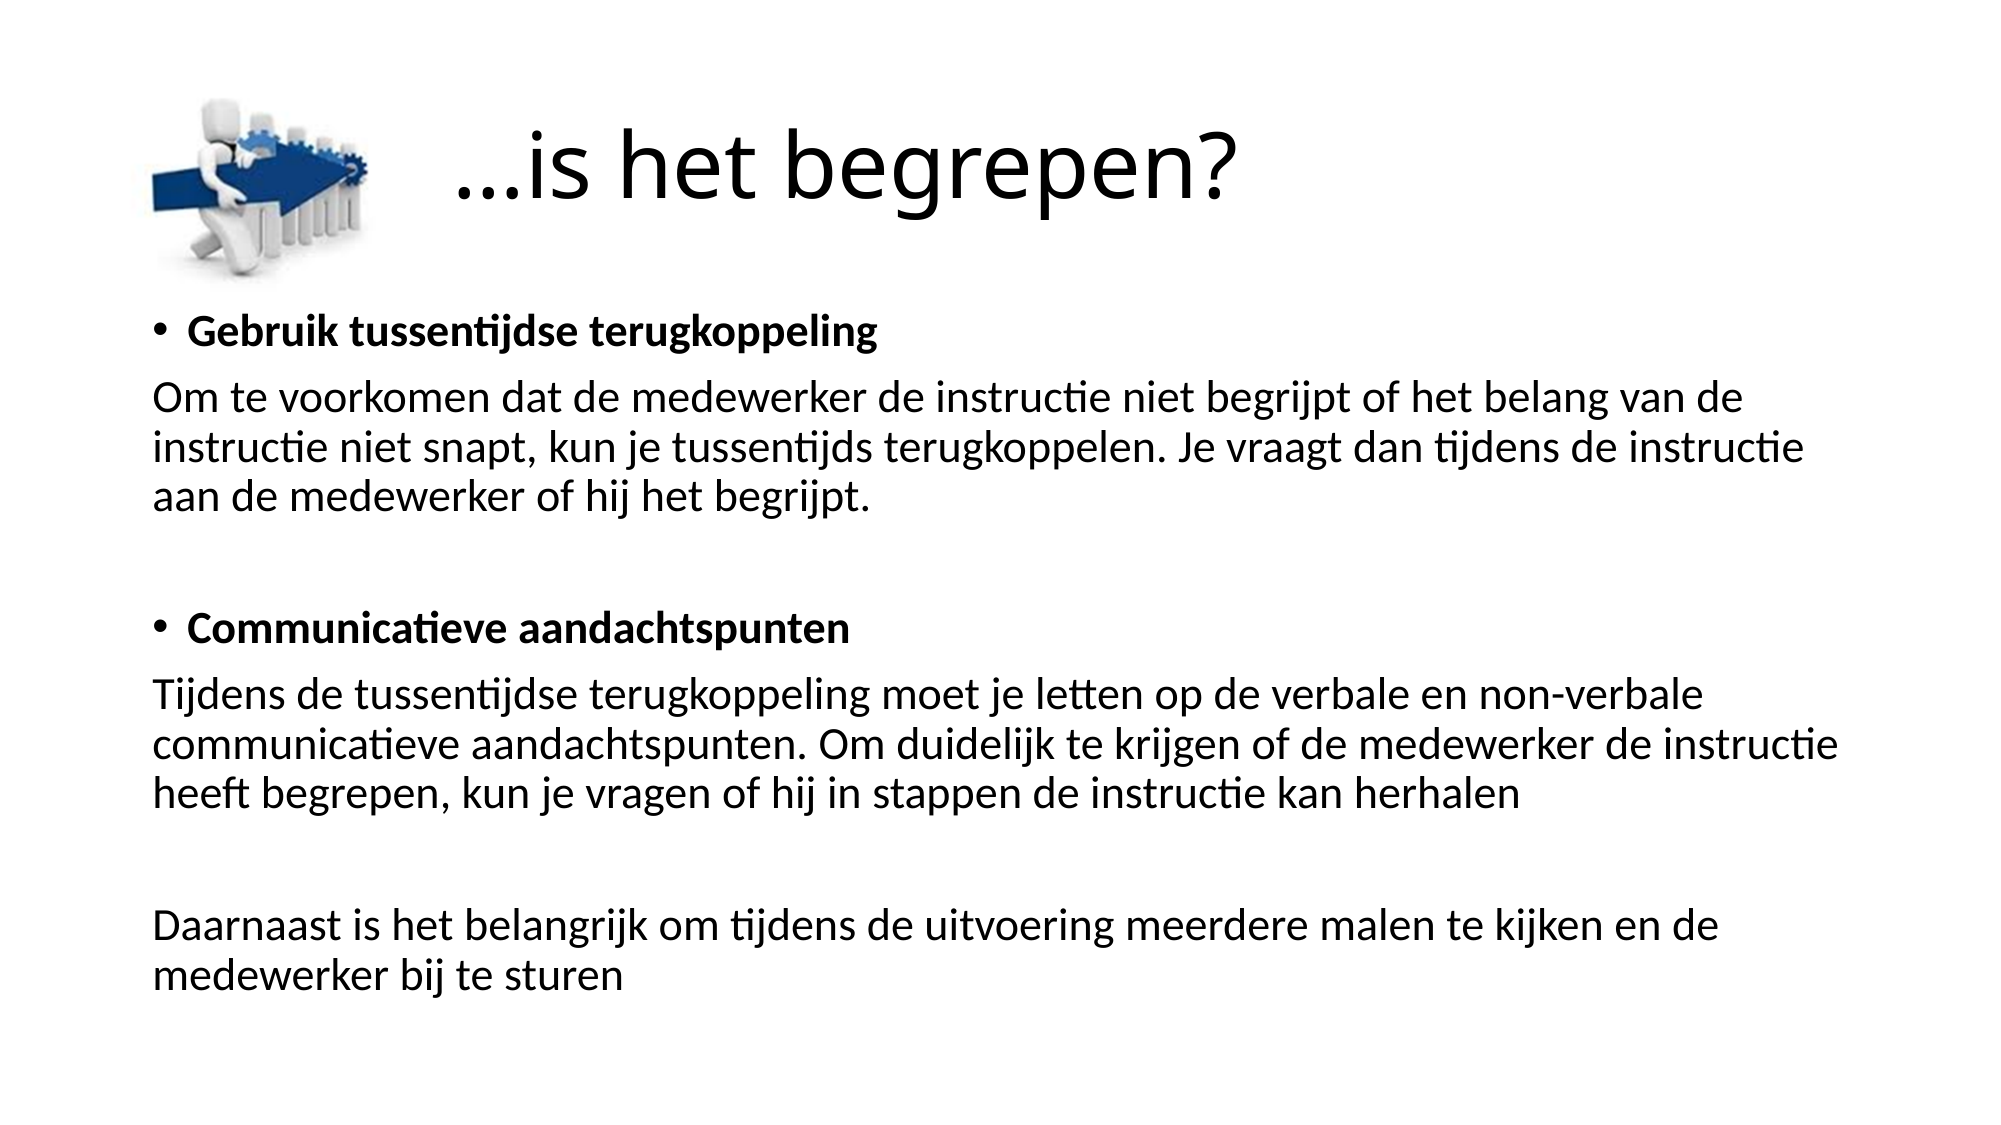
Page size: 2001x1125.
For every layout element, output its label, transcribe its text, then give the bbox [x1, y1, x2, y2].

title …is het begrepen? [137, 59, 1863, 278]
picture [105, 85, 414, 300]
list Gebruik tussentijdse terugkoppeling Om te voorkomen dat de medewerker de instructie niet begrijpt of het belang van de instructie niet snapt, kun je tussentijds terugkoppelen. Je vraagt dan tijdens de instructie aan de medewerker of hij het begrijpt. Communicatieve aandachtspunten Tijdens de tussentijdse terugkoppeling moet je letten op de verbale en non-verbale communicatieve aandachtspunten. Om duidelijk te krijgen of de medewerker de instructie heeft begrepen, kun je vragen of hij in stappen de instructie kan herhalen Daarnaast is het belangrijk om tijdens de uitvoering meerdere malen te kijken en de medewerker bij te sturen [137, 299, 1863, 1014]
